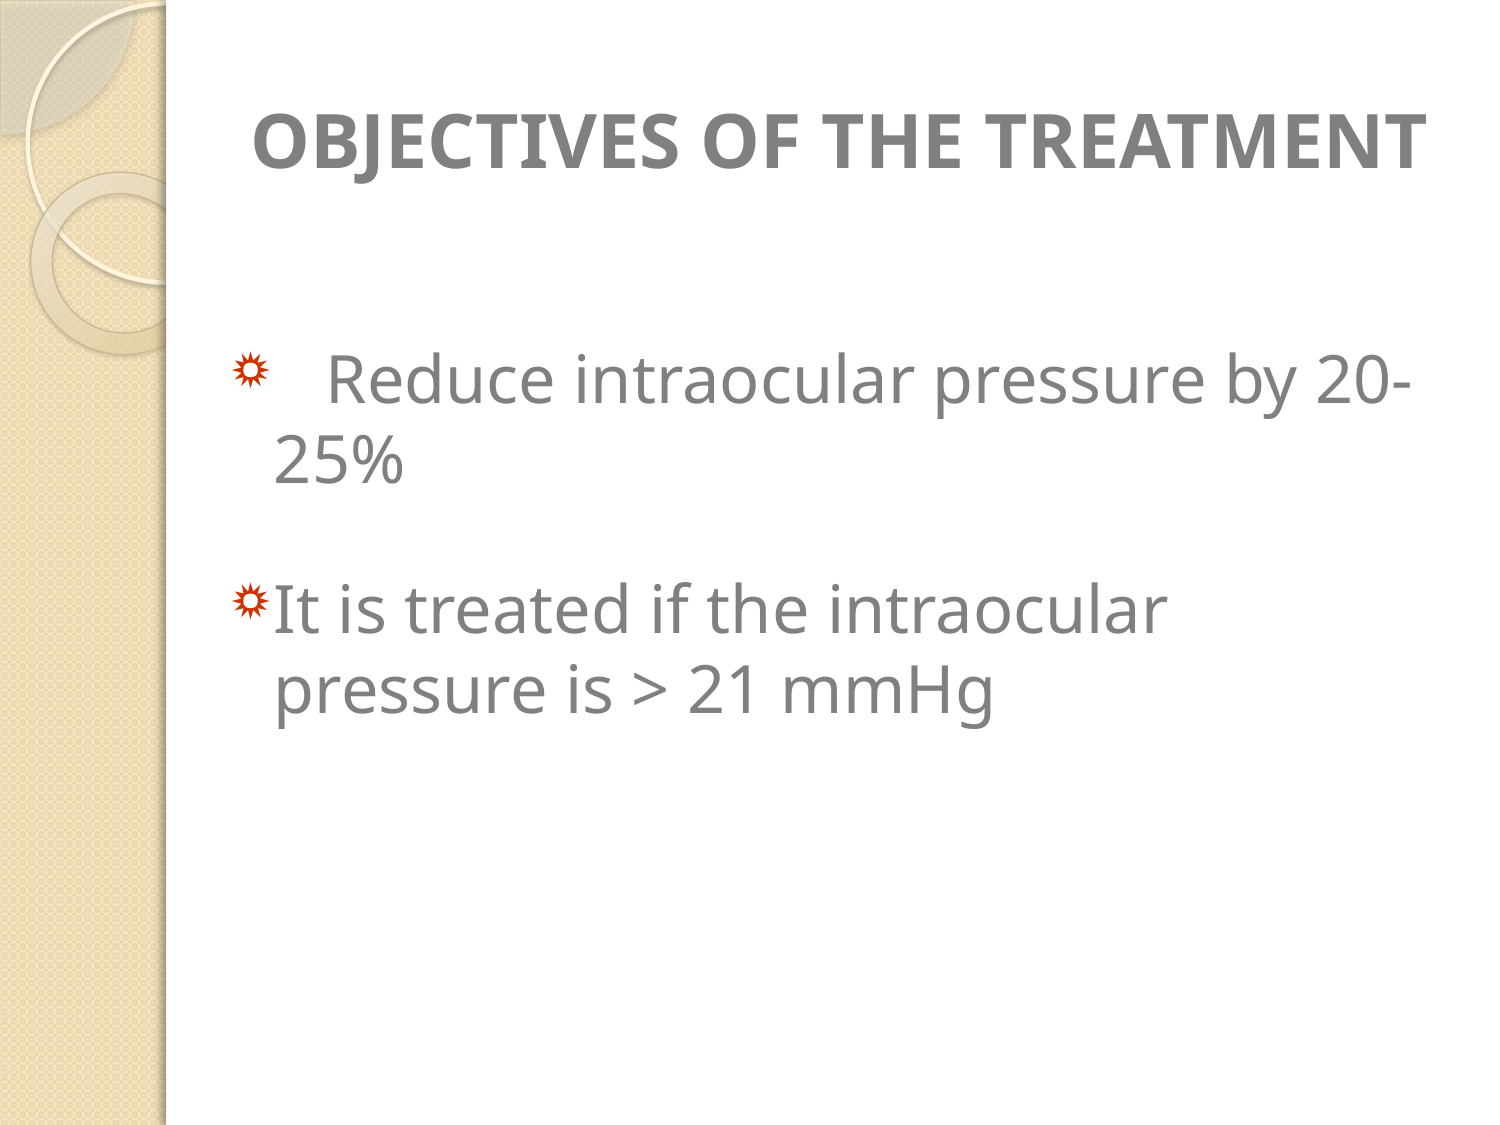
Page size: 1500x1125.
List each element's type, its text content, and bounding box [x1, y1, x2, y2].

list Reduce intraocular pressure by 20-25% It is treated if the intraocular pressure is > 21 mmHg [199, 237, 1466, 1025]
title OBJECTIVES OF THE TREATMENT [235, 45, 1466, 233]
